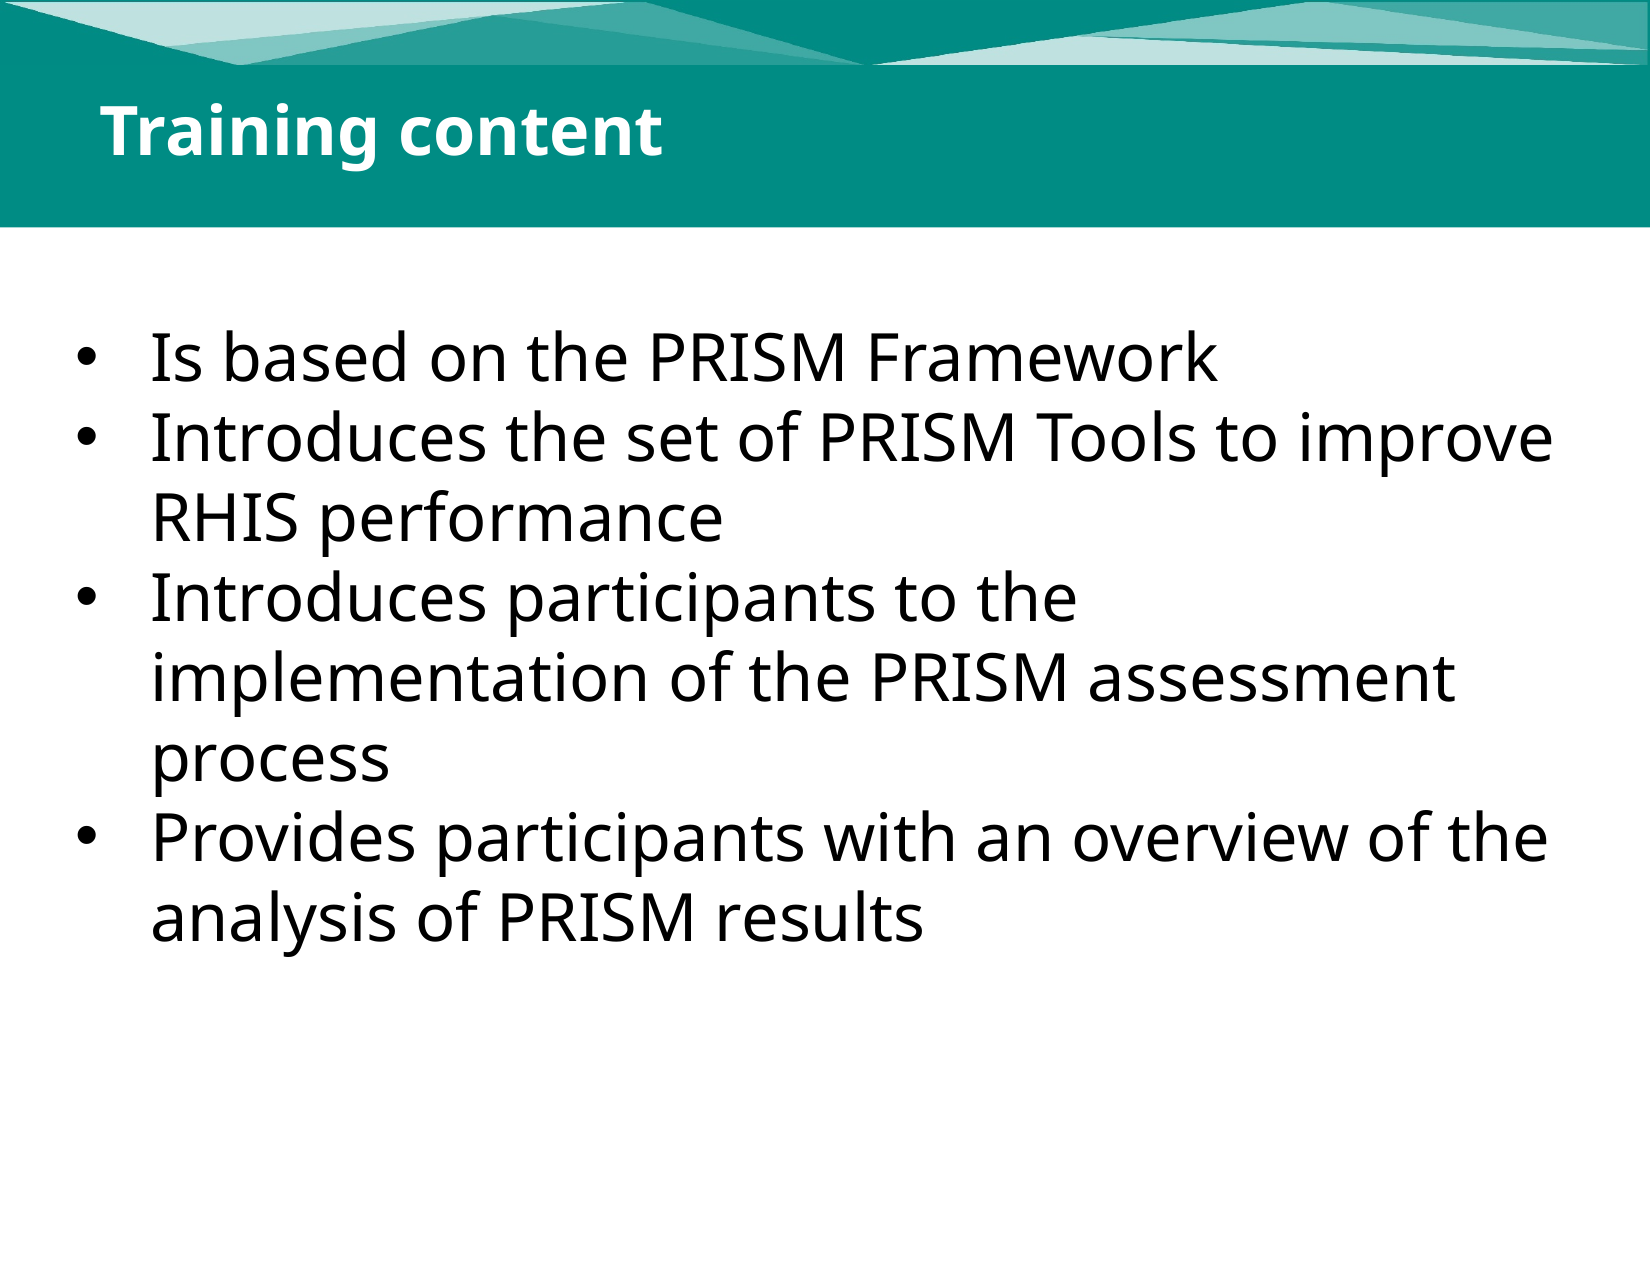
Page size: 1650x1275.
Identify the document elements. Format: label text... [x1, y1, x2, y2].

title Training content [99, 87, 1585, 244]
list Is based on the PRISM Framework Introduces the set of PRISM Tools to improve RHIS performance Introduces participants to the implementation of the PRISM assessment process Provides participants with an overview of the analysis of PRISM results [75, 275, 1575, 1188]
picture [0, 1, 1650, 66]
